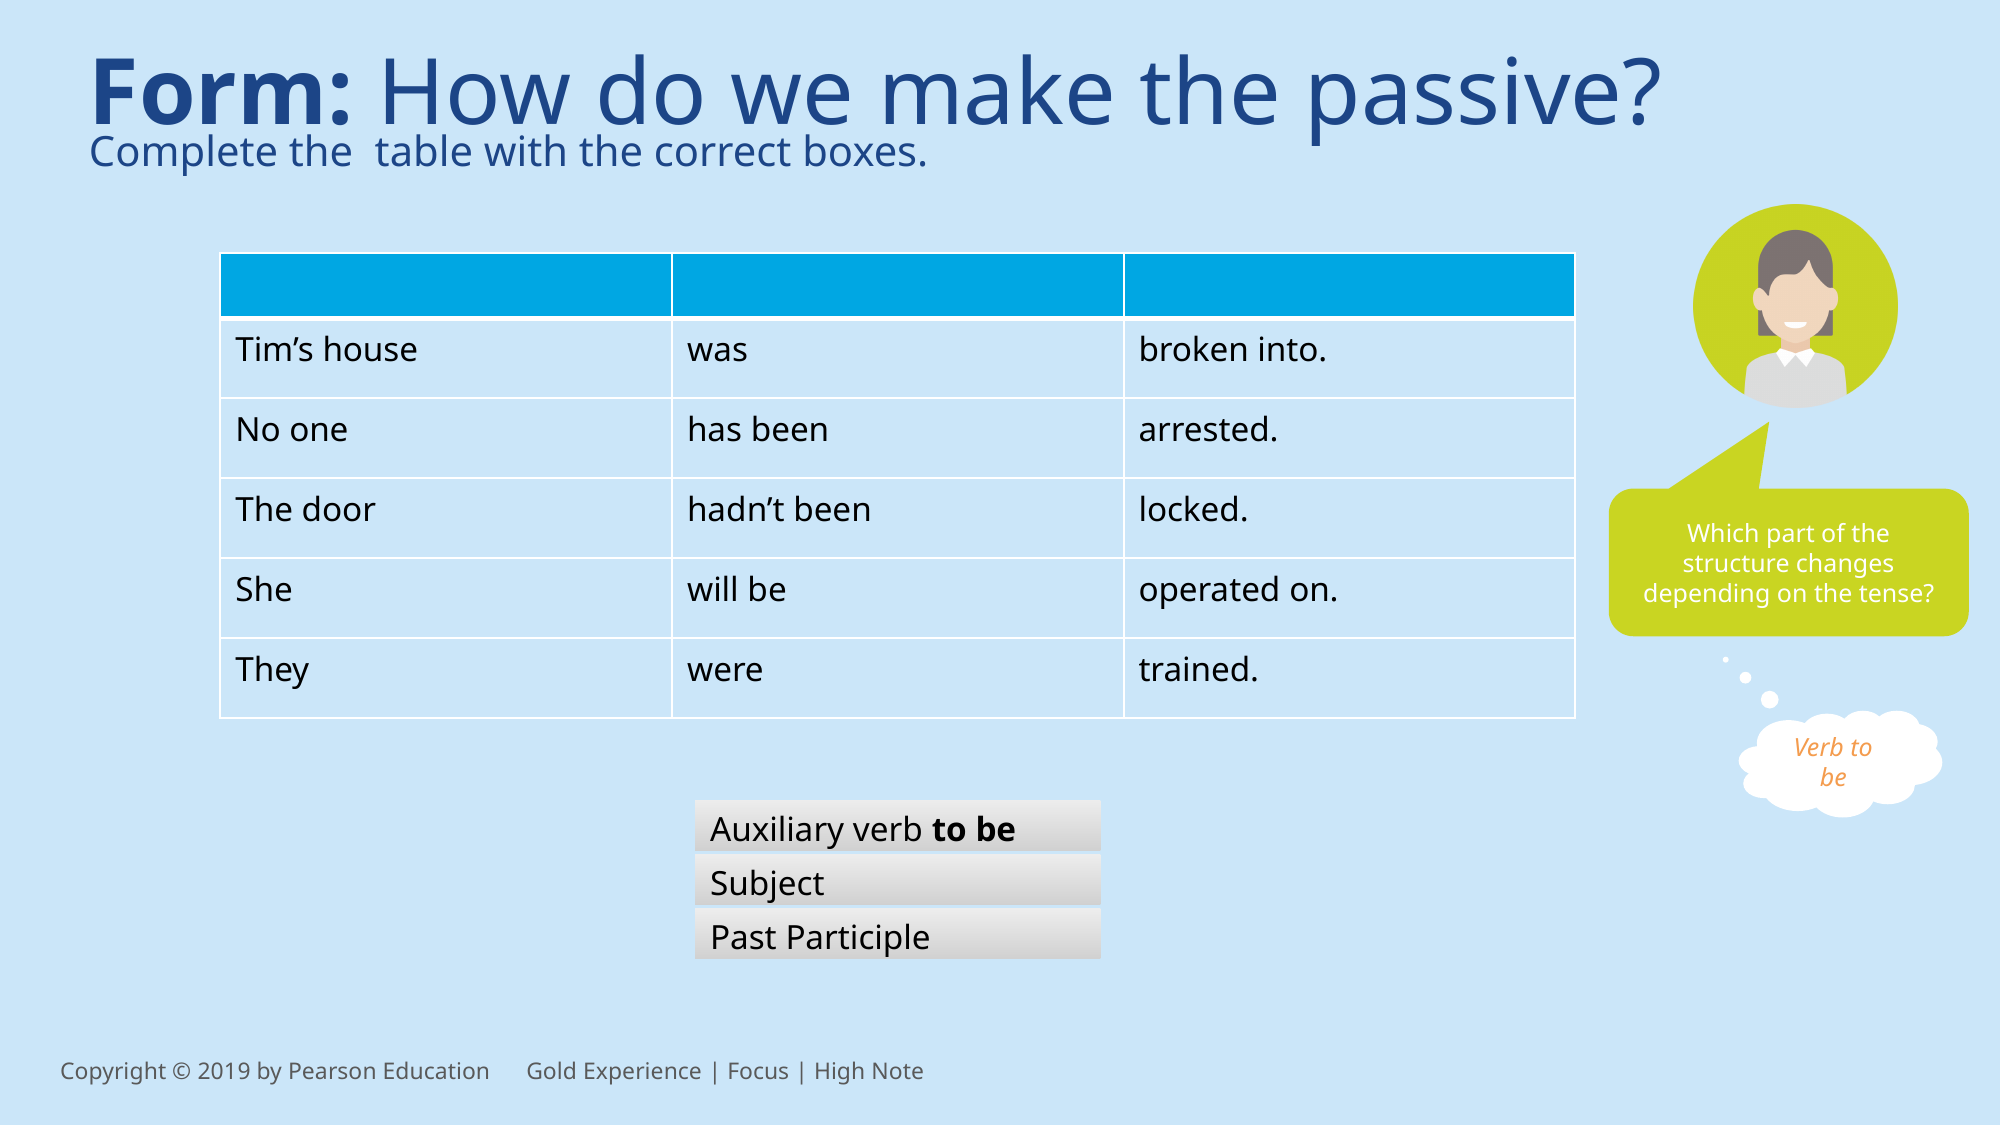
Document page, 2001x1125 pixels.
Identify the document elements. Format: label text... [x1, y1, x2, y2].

table_header [221, 254, 671, 316]
text_box Verb to be [1738, 710, 1943, 818]
table_cell hadn’t been [673, 479, 1123, 557]
table_cell will be [673, 559, 1123, 637]
text_box Subject [695, 854, 1101, 905]
table_cell locked. [1125, 479, 1574, 557]
footer Copyright © 2019 by Pearson Education Gold Experience | Focus | High Note [45, 1040, 1084, 1101]
text_box Complete the table with the correct boxes. [73, 123, 1795, 191]
table_cell They [221, 639, 671, 717]
table_cell operated on. [1125, 559, 1574, 637]
table_cell broken into. [1125, 321, 1574, 397]
table_cell The door [221, 479, 671, 557]
text_box Verb to be [1760, 690, 1779, 709]
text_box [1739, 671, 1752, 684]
text_box Past Participle [695, 908, 1101, 959]
title Form: How do we make the passive? [73, 37, 1969, 253]
text_box Auxiliary verb to be [695, 800, 1101, 851]
table_cell No one [221, 399, 671, 477]
table_cell were [673, 639, 1123, 717]
picture [1693, 203, 1898, 408]
table_header [1125, 254, 1574, 316]
table_cell was [673, 321, 1123, 397]
table_cell trained. [1125, 639, 1574, 717]
table_cell She [221, 559, 671, 637]
table_header [673, 254, 1123, 316]
table_cell arrested. [1125, 399, 1574, 477]
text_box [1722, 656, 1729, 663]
table_cell has been [673, 399, 1123, 477]
table_cell Tim’s house [221, 321, 671, 397]
text_box Which part of the structure changes depending on the tense? [1608, 421, 1969, 637]
